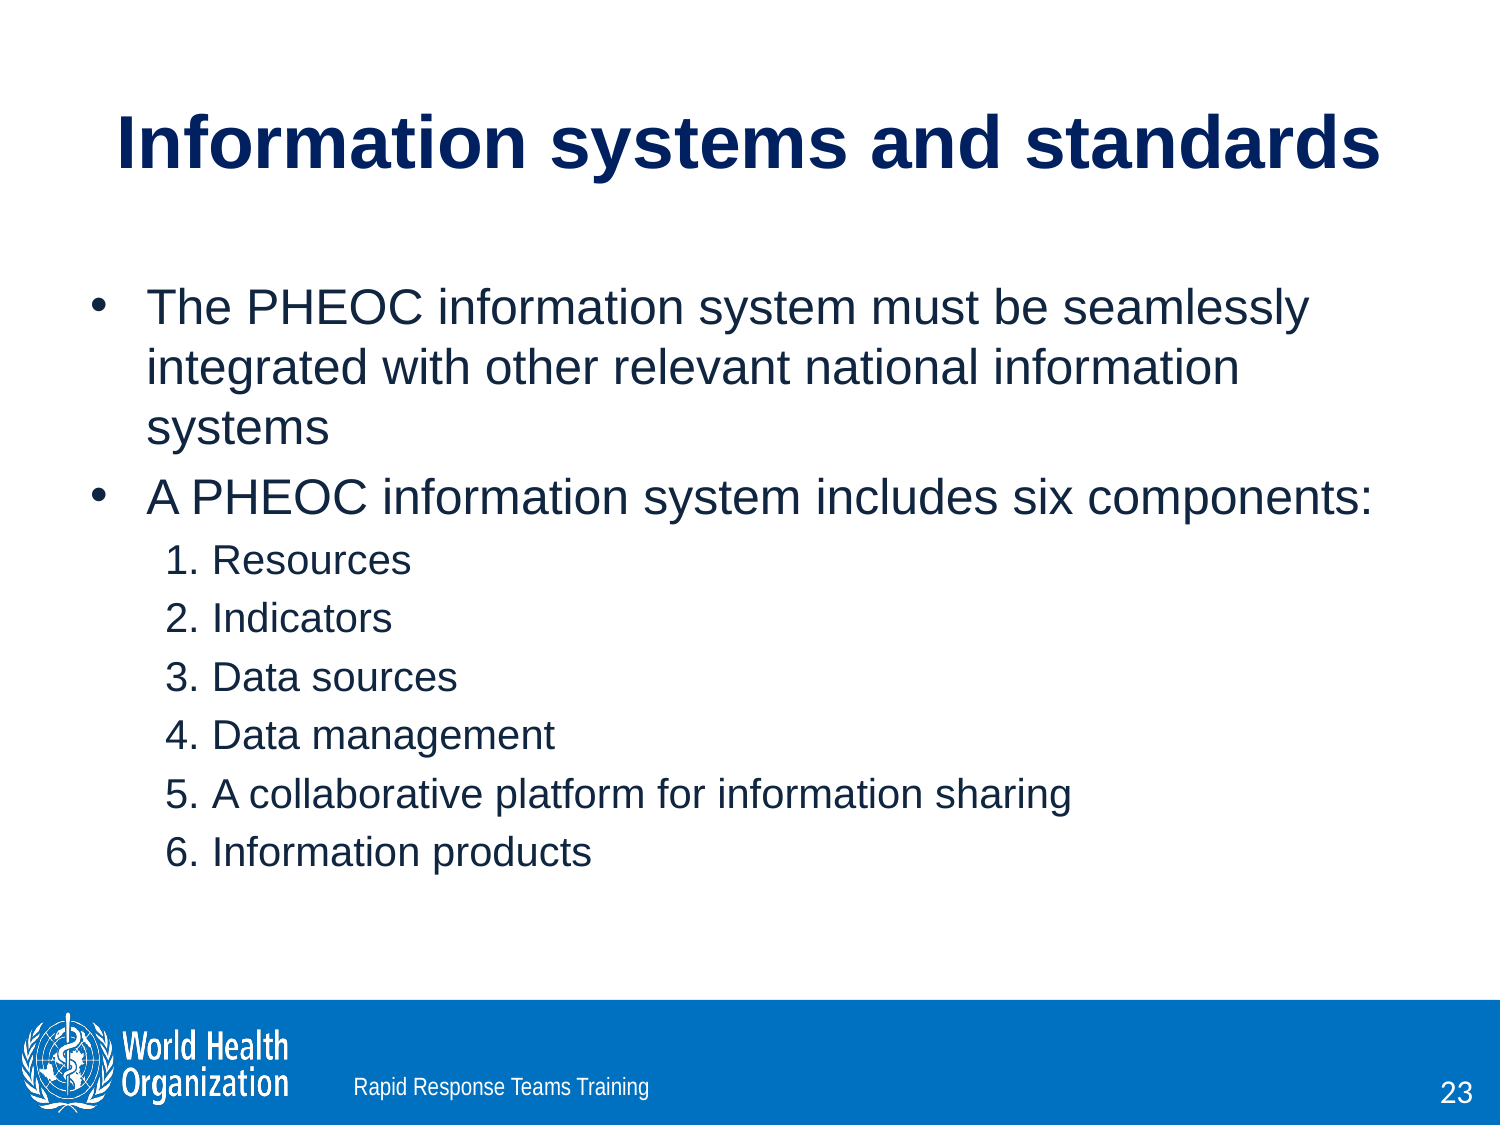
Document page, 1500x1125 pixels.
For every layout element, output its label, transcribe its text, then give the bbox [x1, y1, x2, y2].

title Information systems and standards [75, 45, 1425, 233]
list The PHEOC information system must be seamlessly integrated with other relevant national information systems A PHEOC information system includes six components: Resources Indicators Data sources Data management A collaborative platform for information sharing Information products [75, 267, 1425, 1010]
picture [21, 1012, 288, 1113]
